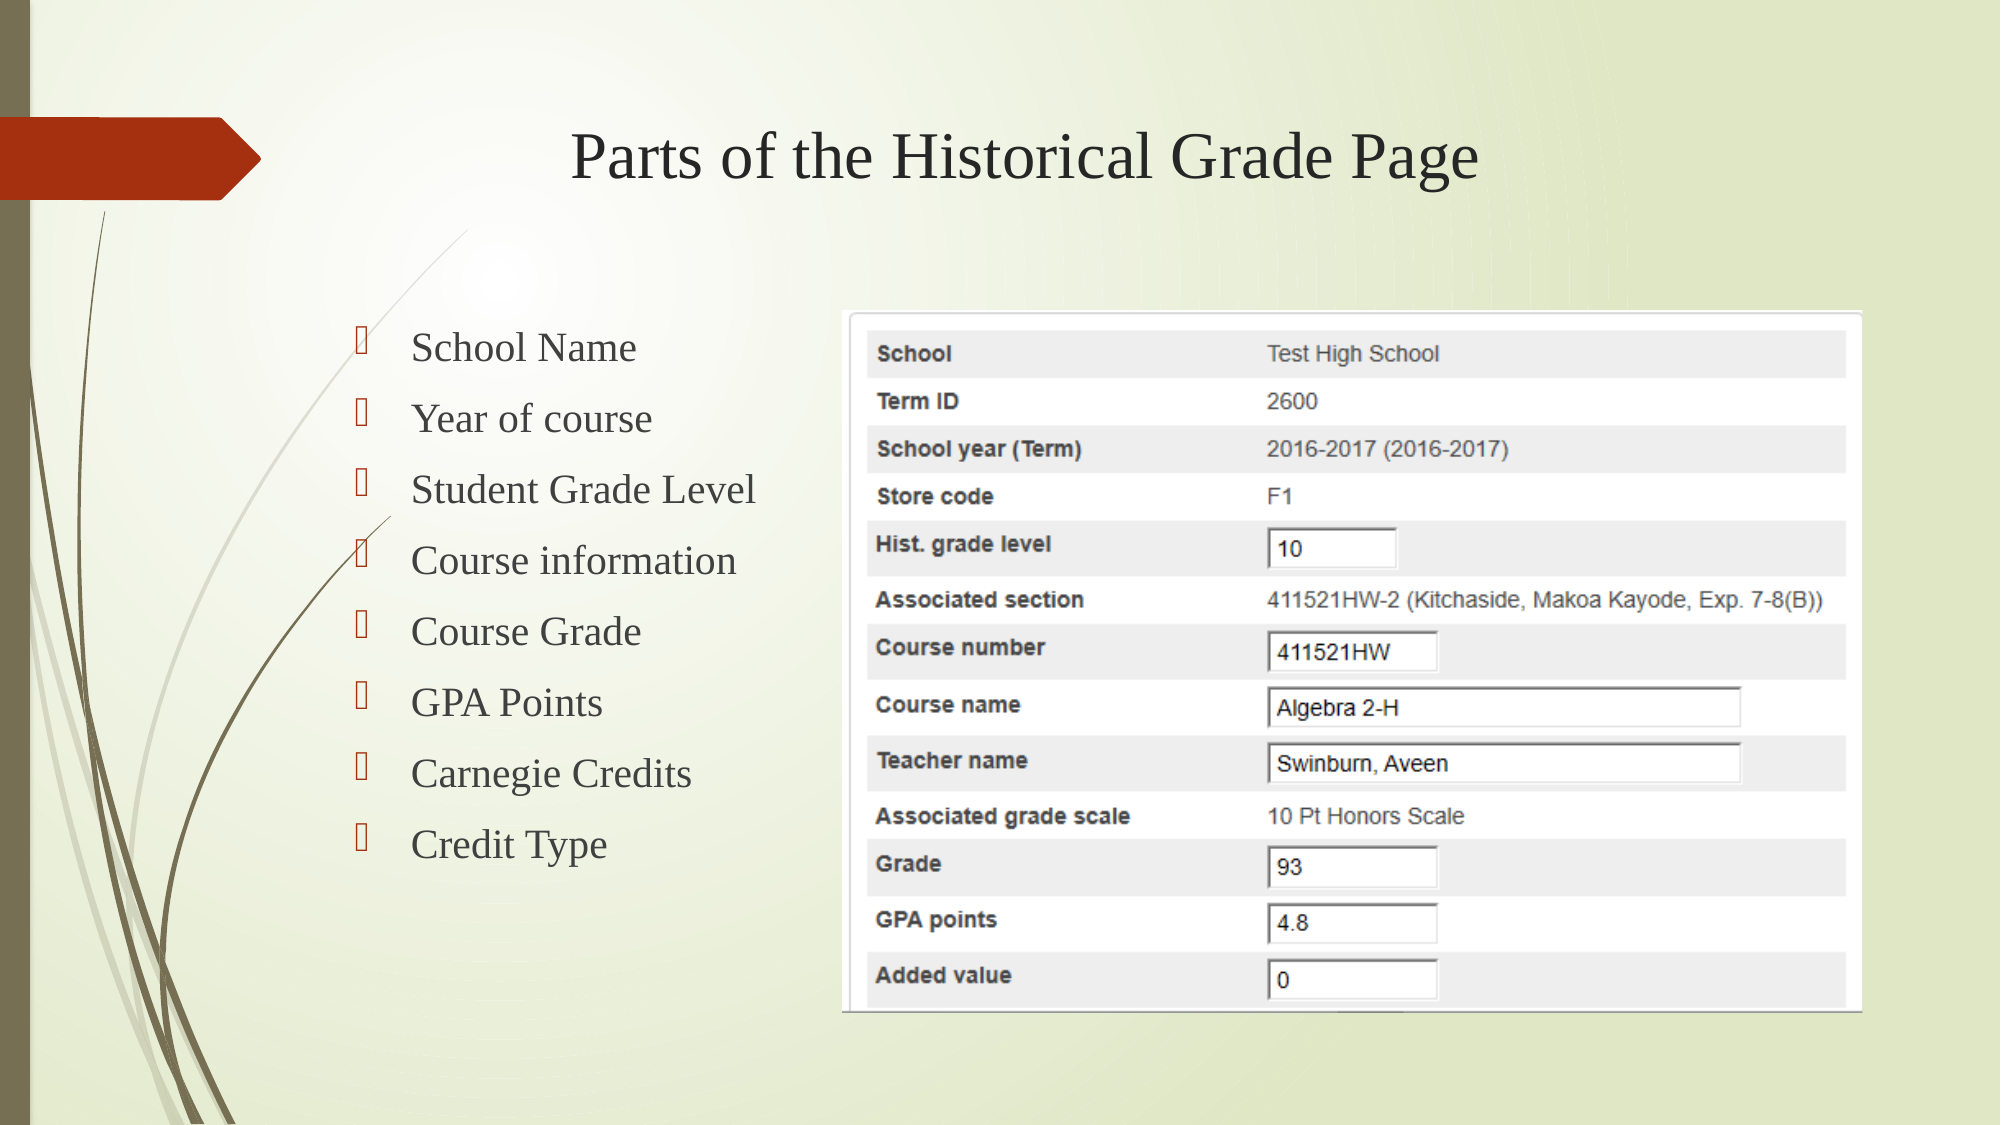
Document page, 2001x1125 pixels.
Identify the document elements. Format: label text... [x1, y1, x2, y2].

picture [841, 309, 1863, 1013]
title Parts of the Historical Grade Page [555, 104, 1751, 229]
list School Name Year of course Student Grade Level Course information Course Grade GPA Points Carnegie Credits Credit Type [339, 312, 788, 1063]
